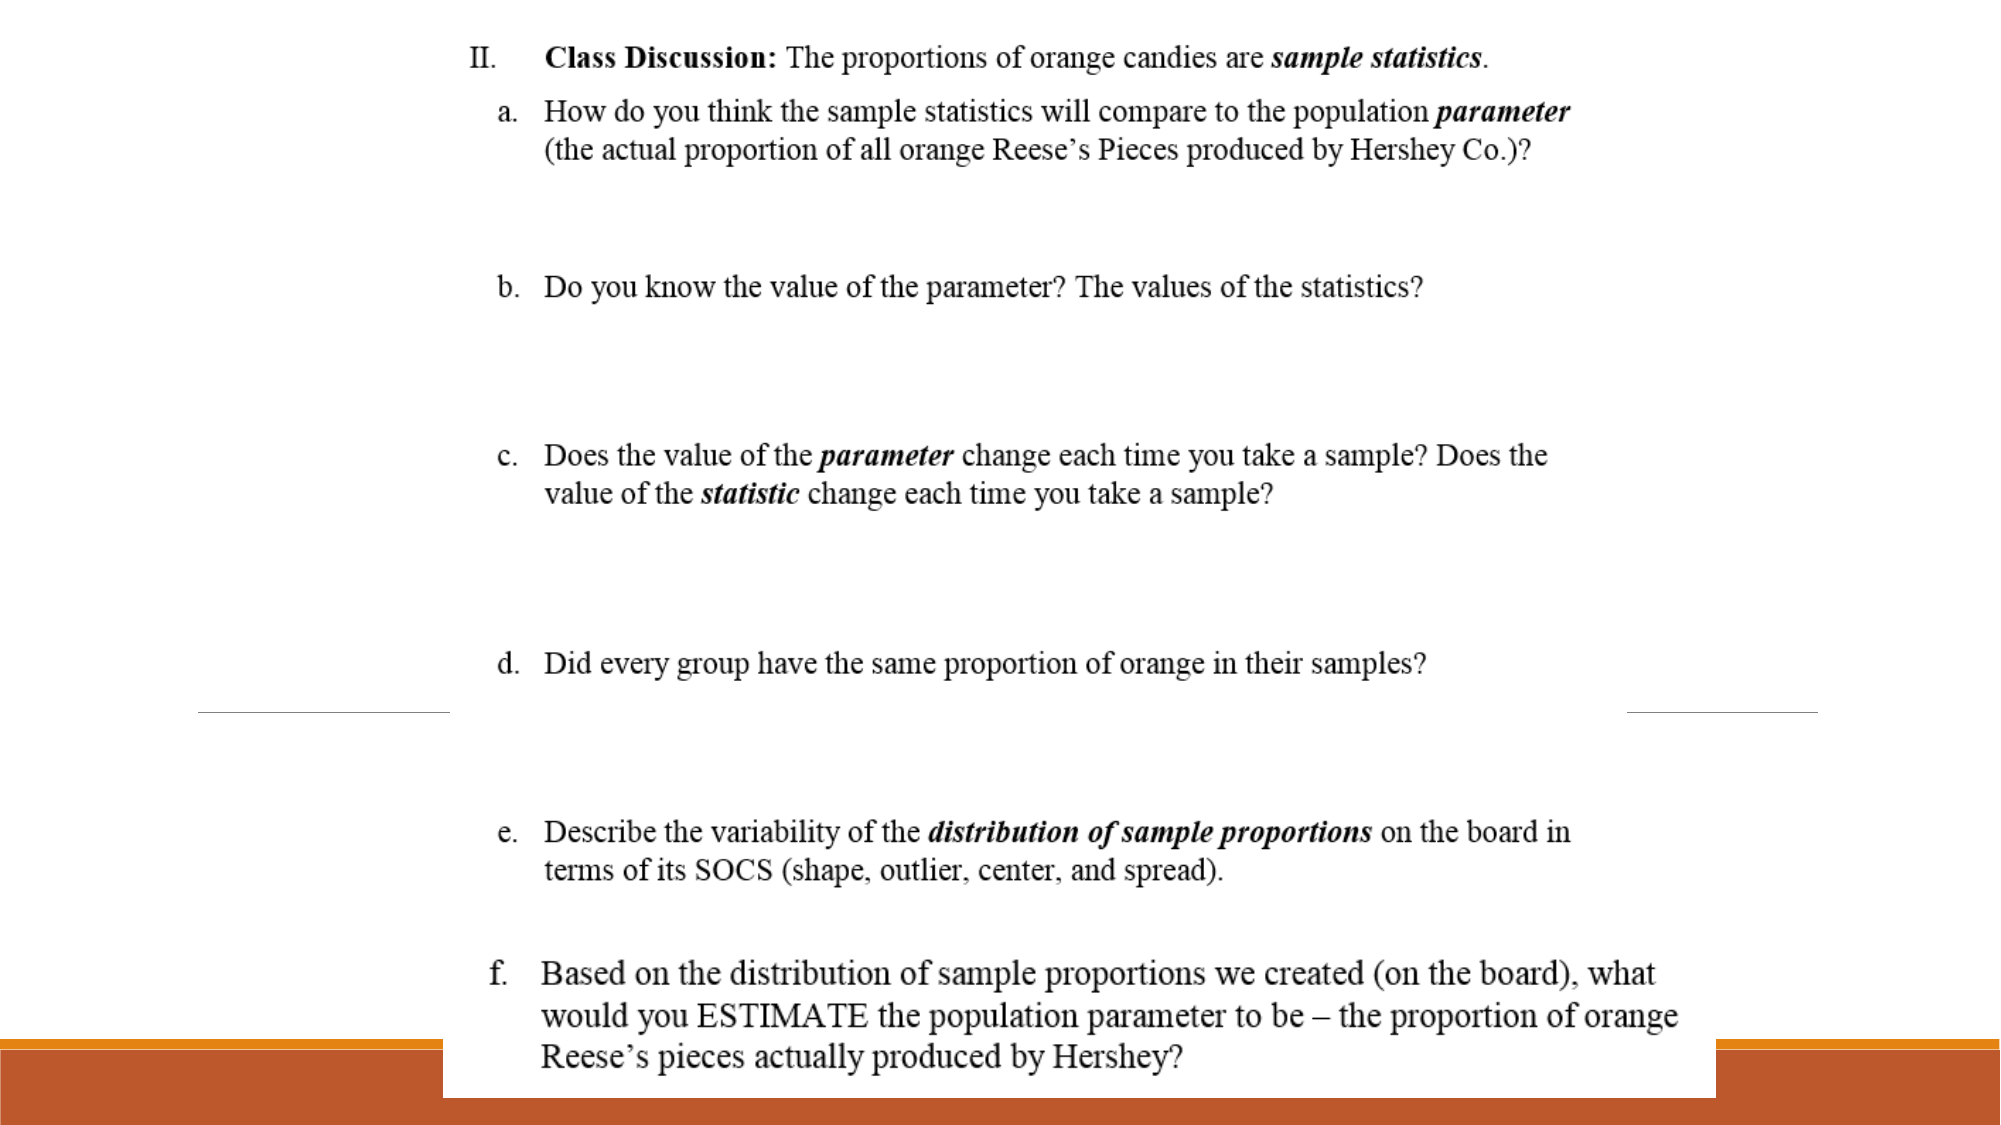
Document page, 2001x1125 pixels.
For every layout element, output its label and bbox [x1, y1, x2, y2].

picture [443, 16, 1717, 1099]
